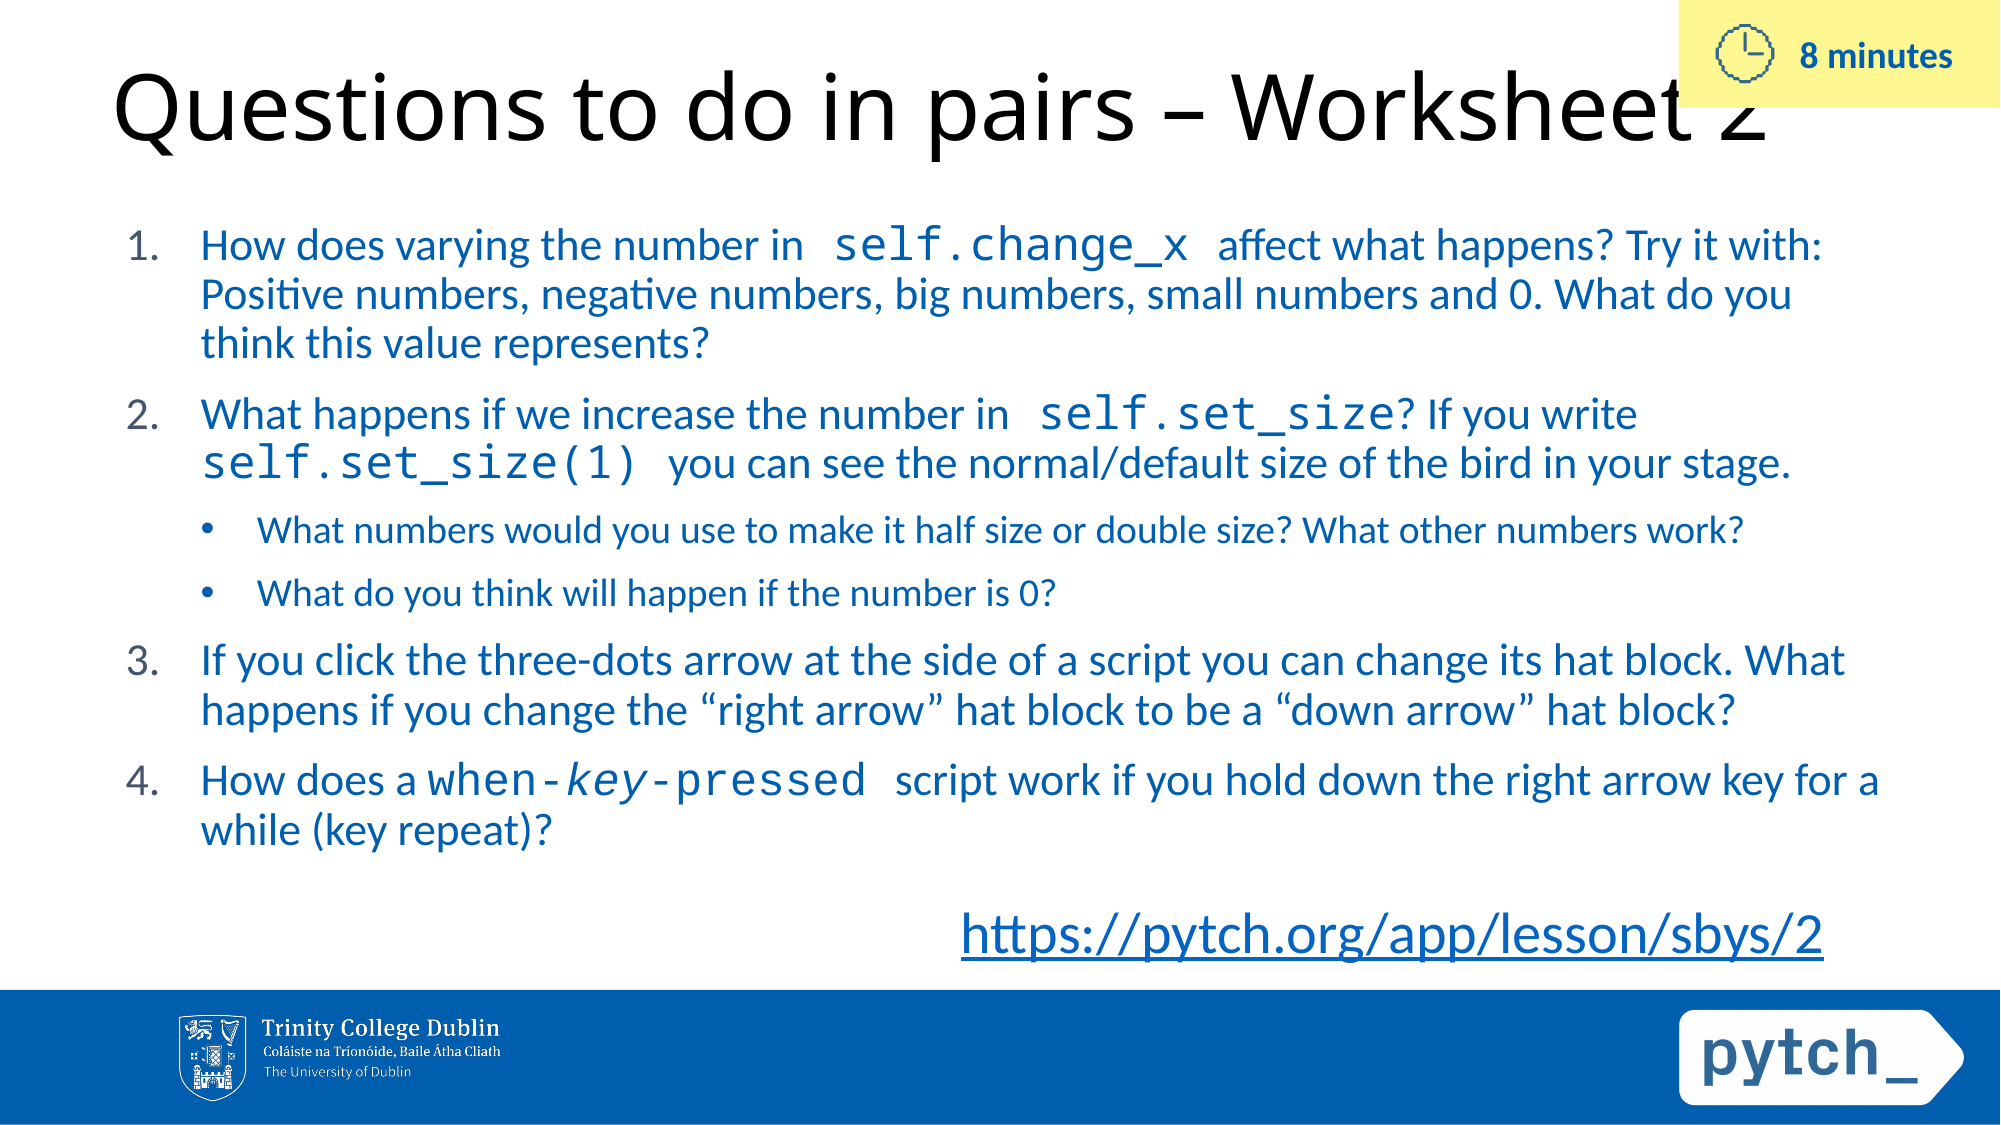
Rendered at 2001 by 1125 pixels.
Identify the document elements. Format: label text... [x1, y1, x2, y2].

list How does varying the number in self.change_x affect what happens? Try it with: Positive numbers, negative numbers, big numbers, small numbers and 0. What do you think this value represents? What happens if we increase the number in self.set_size? If you write self.set_size(1) you can see the normal/default size of the bird in your stage. What numbers would you use to make it half size or double size? What other numbers work? What do you think will happen if the number is 0? If you click the three-dots arrow at the side of a script you can change its hat block. What happens if you change the “right arrow” hat block to be a “down arrow” hat block? How does a when-key-pressed script work if you hold down the right arrow key for a while (key repeat)? [110, 213, 1904, 951]
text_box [1678, 0, 2000, 108]
picture [1590, 894, 2001, 1125]
text_box https://pytch.org/app/lesson/sbys/2 [945, 887, 2000, 973]
picture [178, 1014, 502, 1102]
title Questions to do in pairs – Worksheet 2 [96, 1, 1856, 219]
